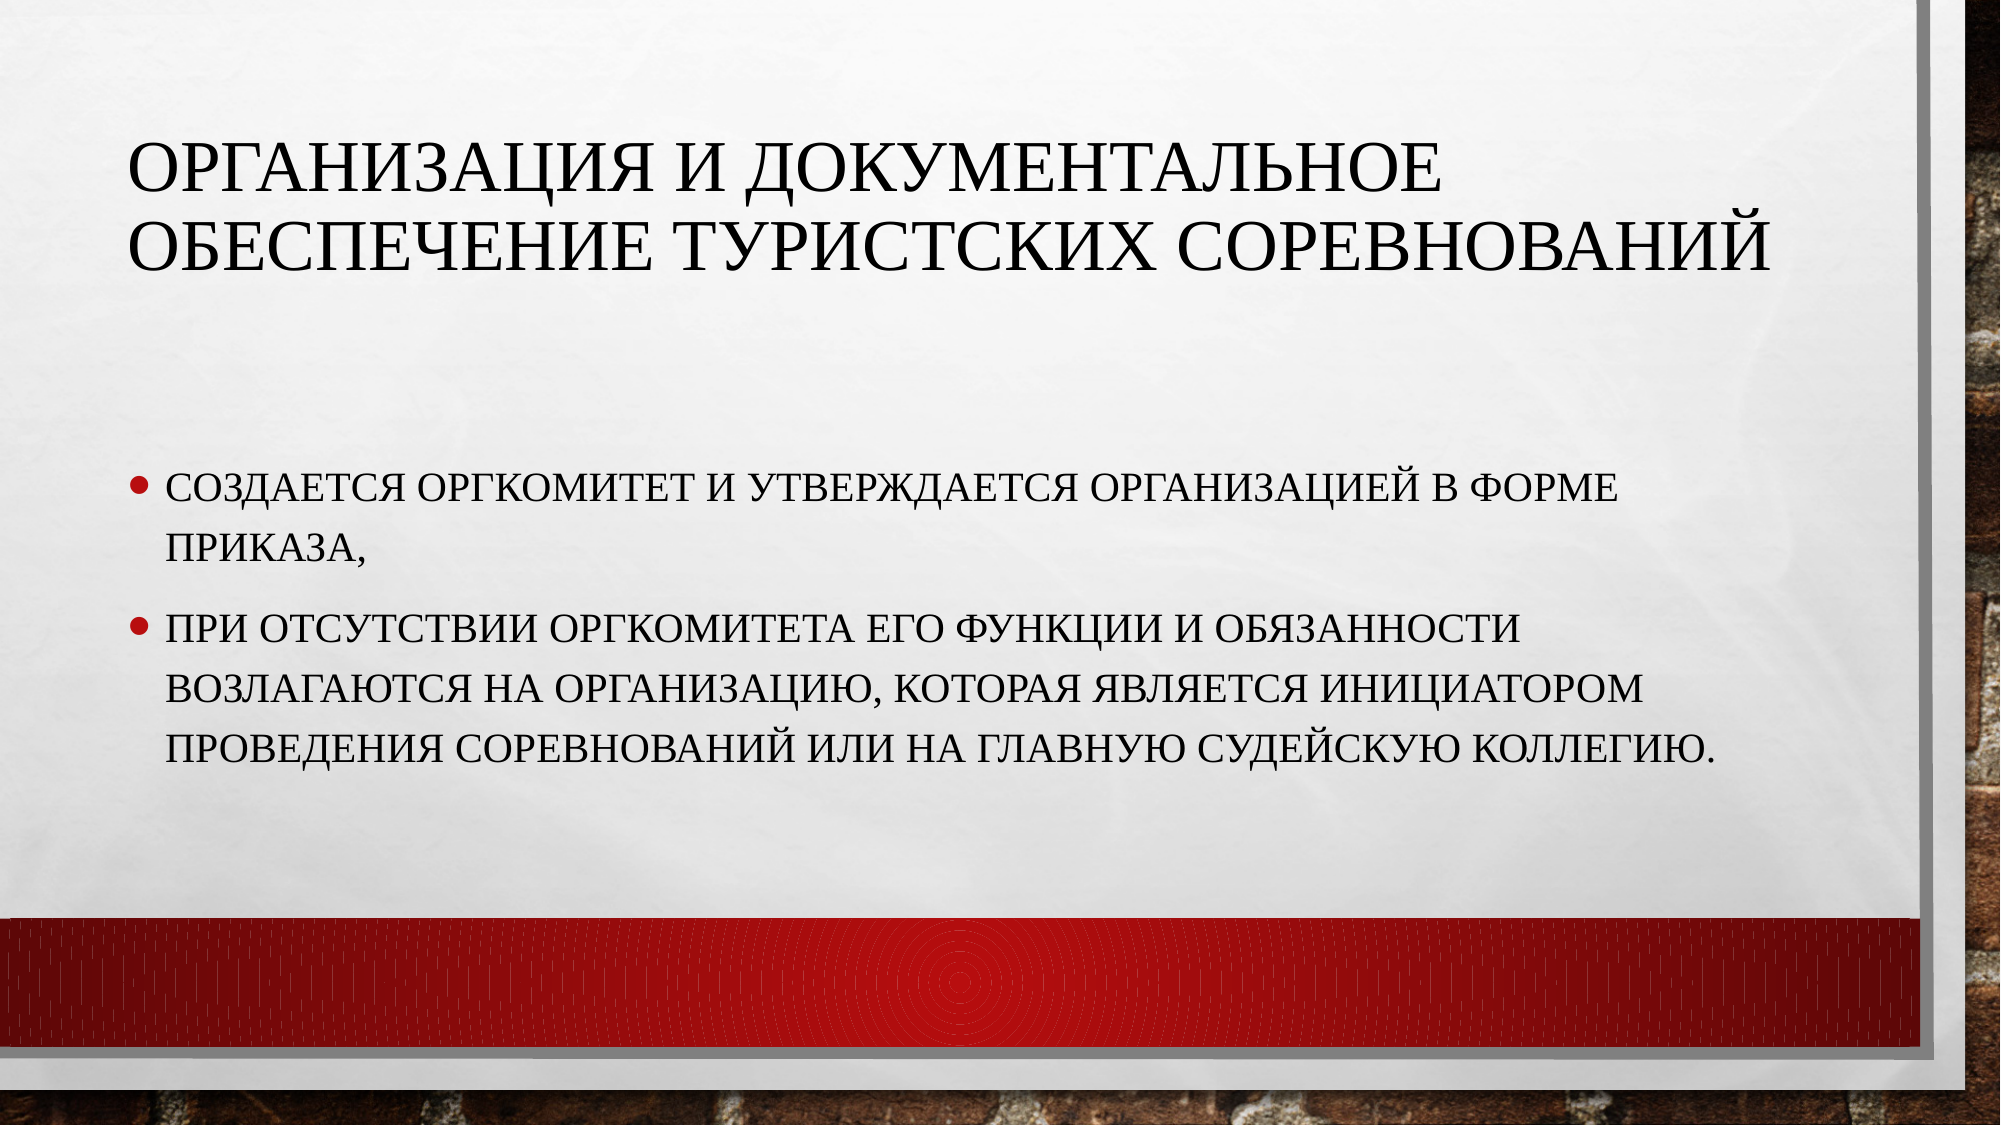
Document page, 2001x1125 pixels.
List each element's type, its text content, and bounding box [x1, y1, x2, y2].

picture [0, 0, 2000, 1125]
title ОРГАНИЗАЦИЯ И ДОКУМЕНТАЛЬНОЕ ОБЕСПЕЧЕНИЕ ТУРИСТСКИХ СОРЕВНОВАНИЙ [112, 112, 1818, 302]
list создается оргкомитет и утверждается организацией в форме приказа, при отсутствии оргкомитета его функции и обязанности возлагаются на организацию, которая является инициатором проведения соревнований или на главную судейскую коллегию. [112, 338, 1818, 882]
